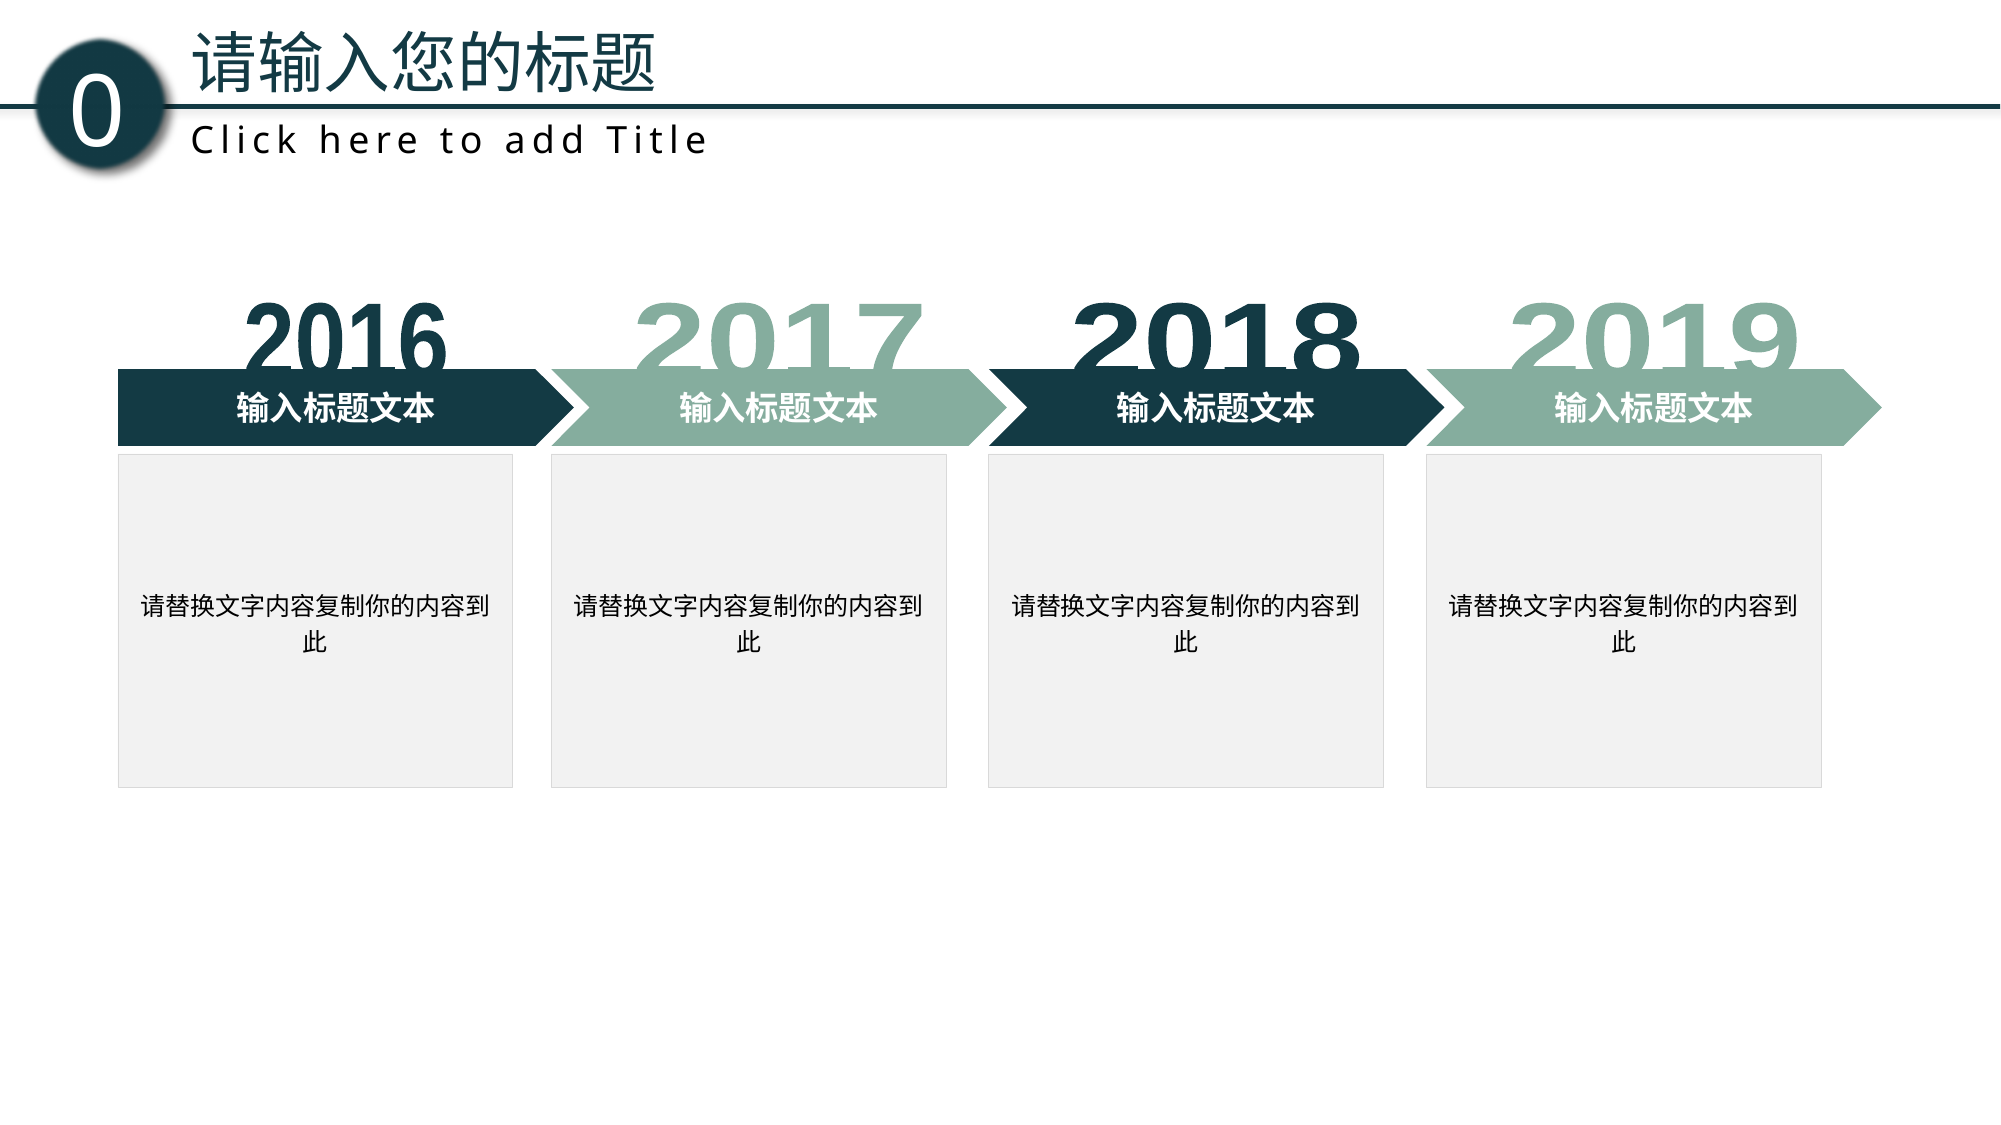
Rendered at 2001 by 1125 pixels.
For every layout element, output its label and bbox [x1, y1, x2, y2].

text_box [117, 302, 551, 787]
text_box [1426, 302, 1883, 787]
text_box [988, 302, 1426, 787]
text_box [551, 302, 988, 787]
